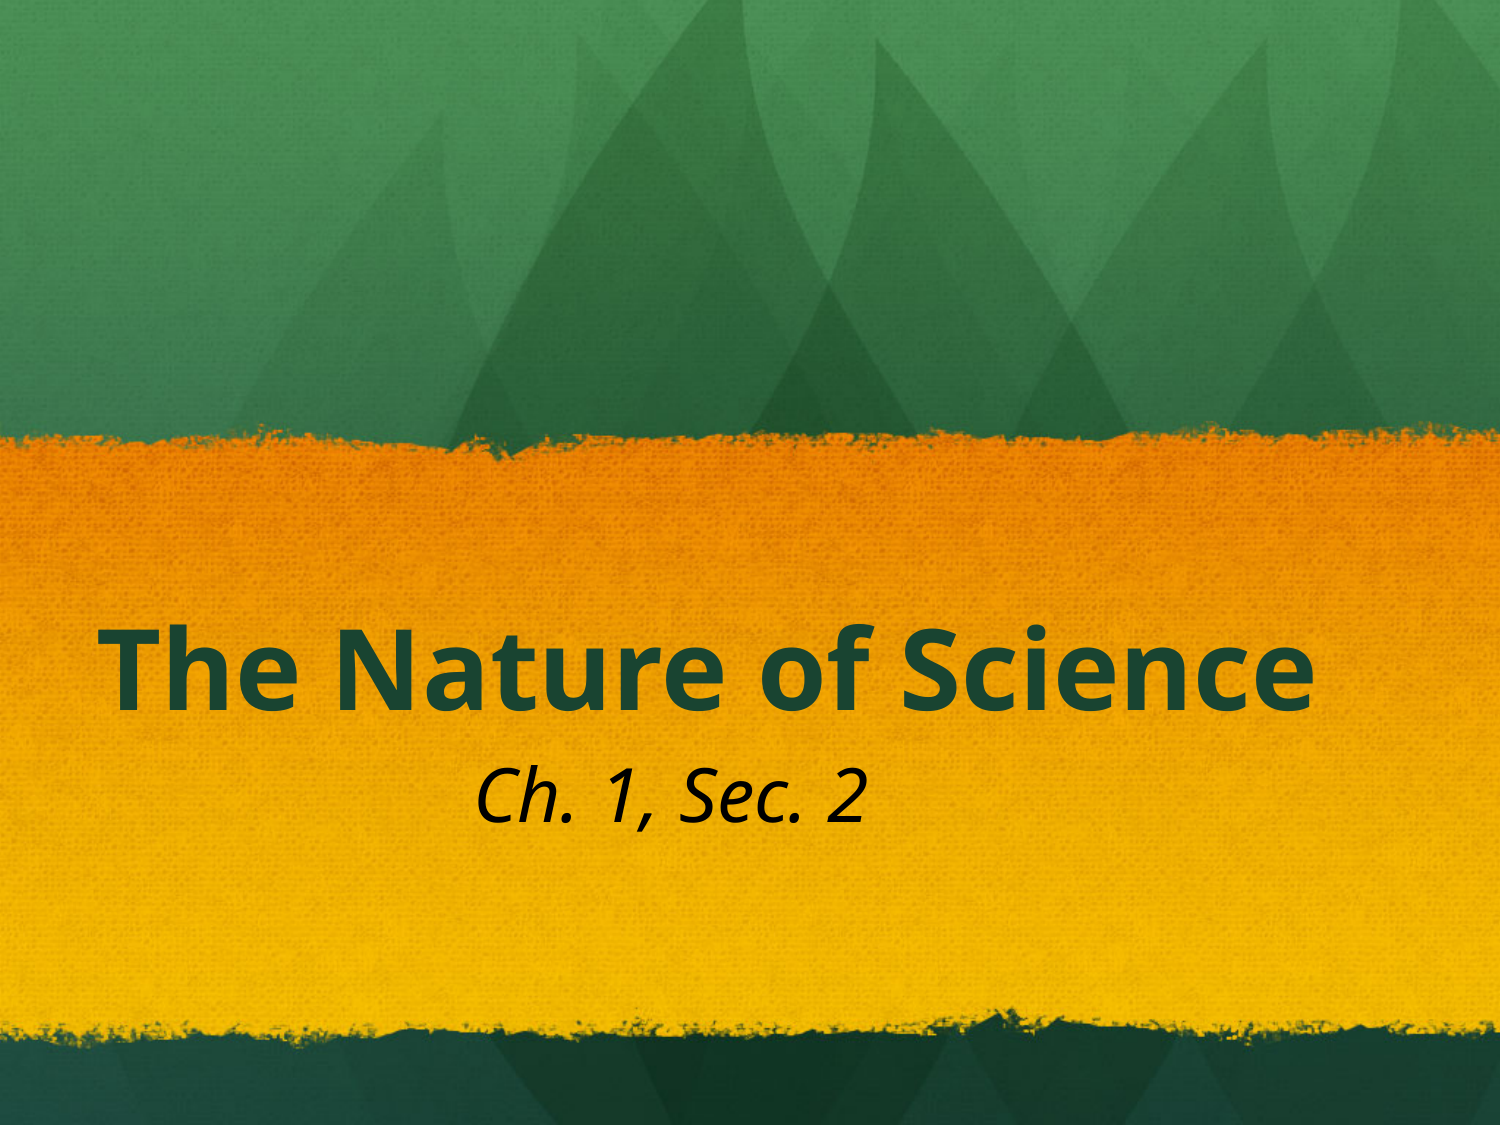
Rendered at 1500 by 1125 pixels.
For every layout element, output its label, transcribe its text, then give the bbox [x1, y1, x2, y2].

subtitle Ch. 1, Sec. 2 [81, 740, 1262, 903]
title The Nature of Science [81, 498, 1463, 740]
picture [0, 0, 1500, 1125]
